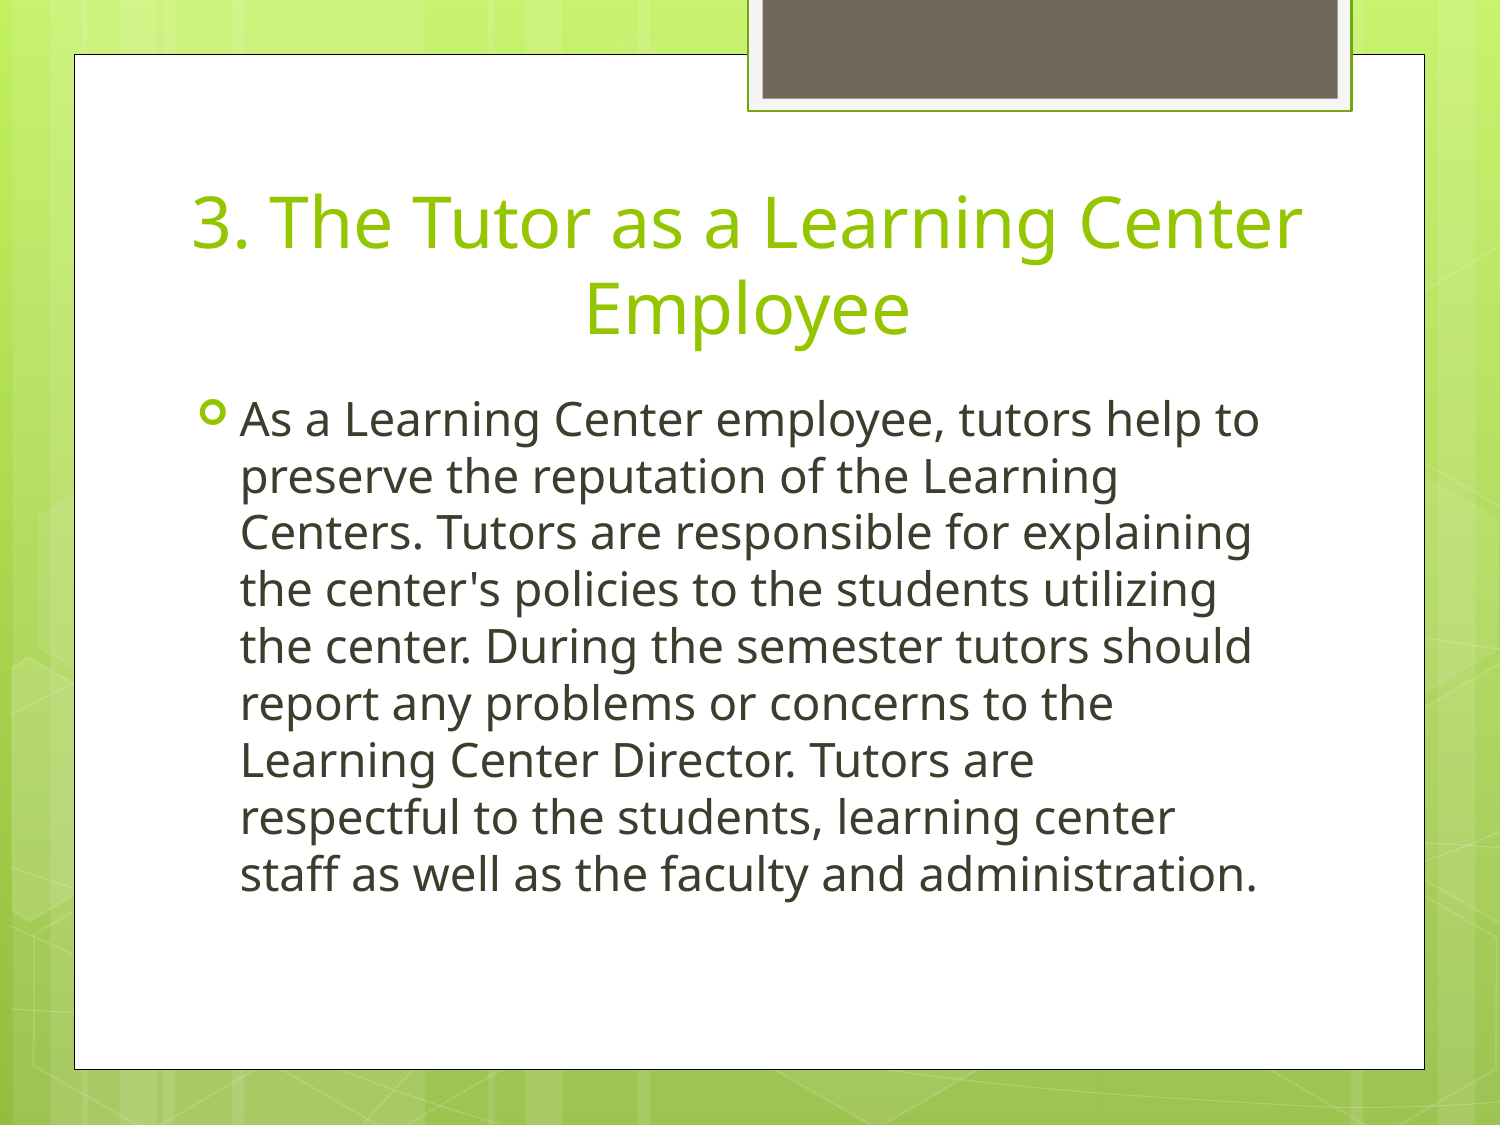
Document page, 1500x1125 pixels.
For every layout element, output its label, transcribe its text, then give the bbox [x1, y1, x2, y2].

list As a Learning Center employee, tutors help to preserve the reputation of the Learning Centers. Tutors are responsible for explaining the center's policies to the students utilizing the center. During the semester tutors should report any problems or concerns to the Learning Center Director. Tutors are respectful to the students, learning center staff as well as the faculty and administration. [171, 381, 1283, 957]
title 3. The Tutor as a Learning Center Employee [171, 168, 1324, 357]
